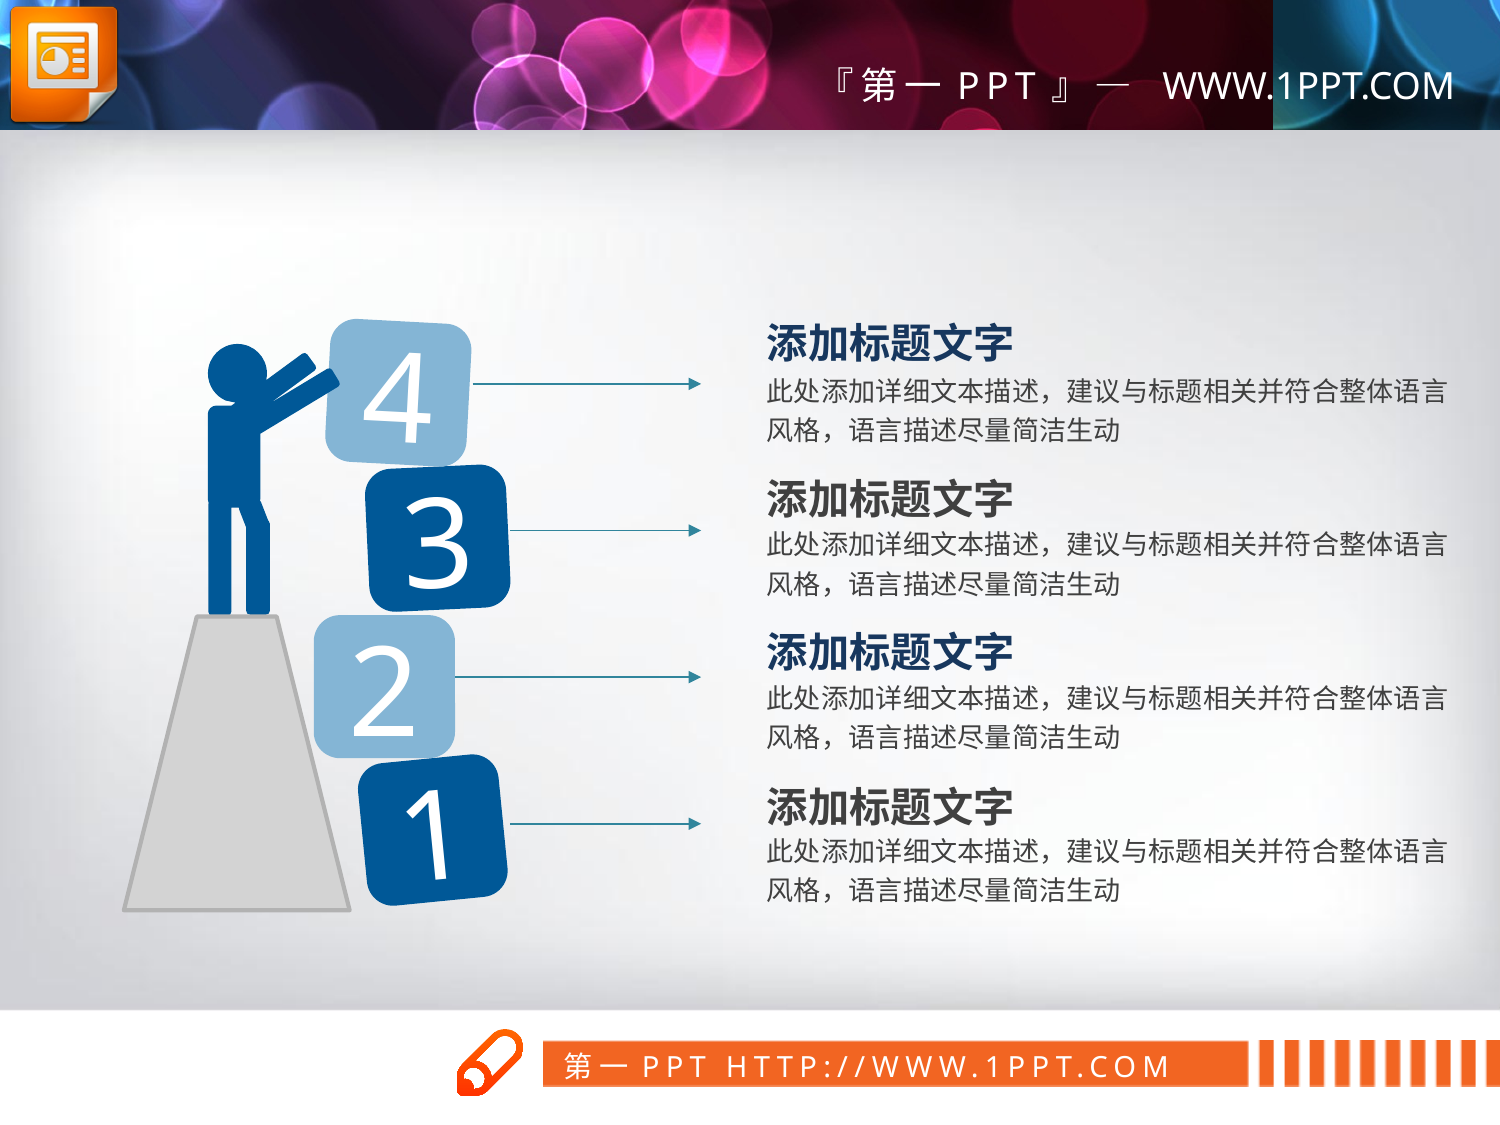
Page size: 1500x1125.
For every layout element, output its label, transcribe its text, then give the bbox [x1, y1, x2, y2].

text_box 4 [328, 316, 474, 469]
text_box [766, 302, 1467, 448]
text_box 3 [362, 462, 513, 613]
text_box 1 [355, 752, 510, 908]
picture [543, 1040, 1500, 1087]
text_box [766, 457, 1467, 601]
text_box 2 [355, 613, 458, 761]
picture [0, 0, 1500, 1012]
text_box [766, 610, 1467, 754]
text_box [766, 766, 1467, 907]
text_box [123, 343, 350, 911]
